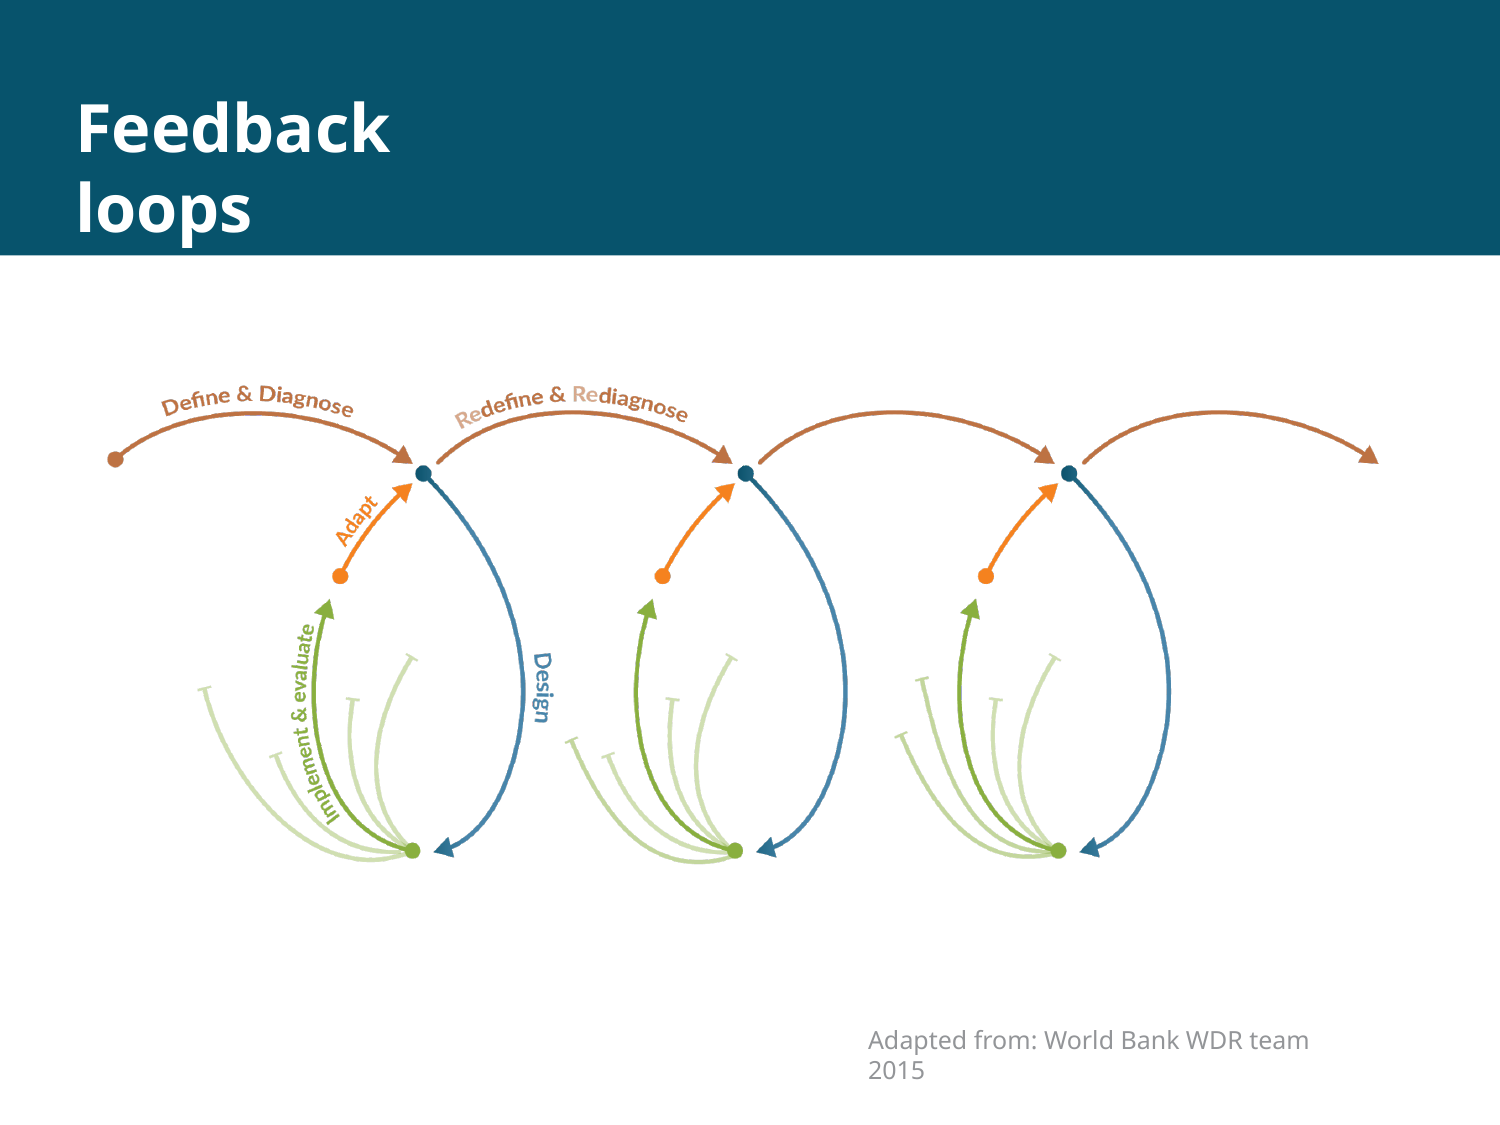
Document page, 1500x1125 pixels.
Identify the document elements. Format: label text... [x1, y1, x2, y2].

text_box [0, 0, 1500, 256]
picture [59, 351, 1441, 938]
text_box Adapted from: World Bank WDR team 2015 [866, 1022, 1357, 1085]
title Feedback loops [72, 83, 537, 274]
